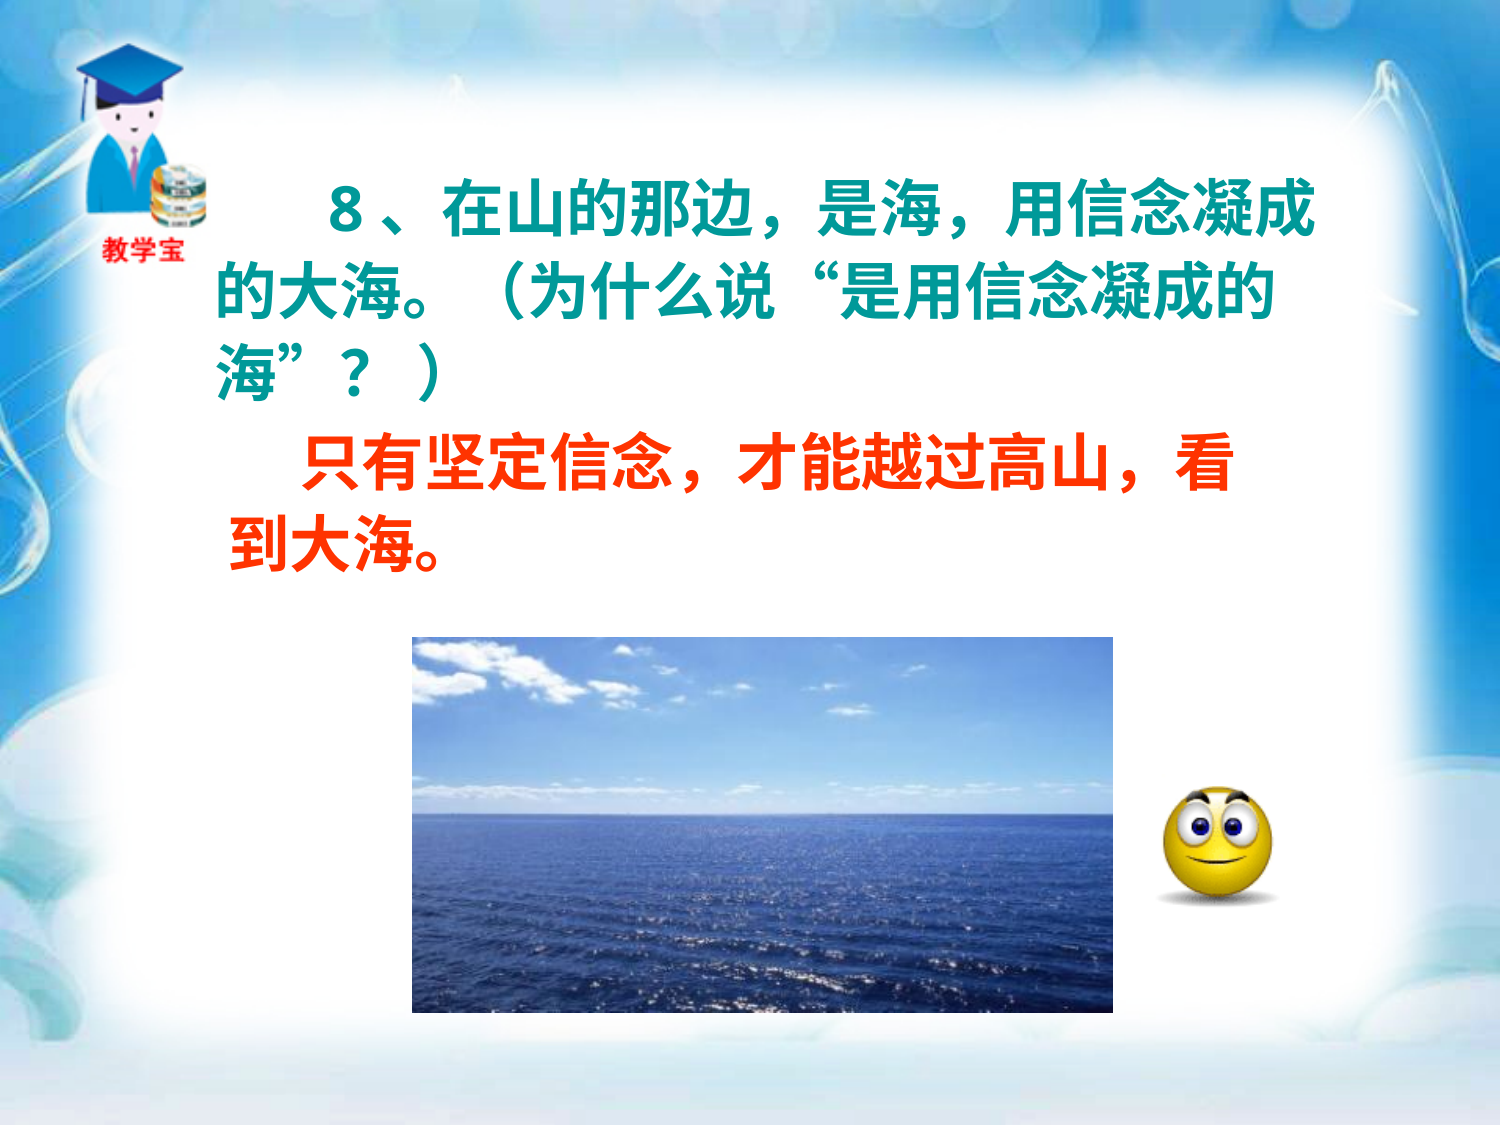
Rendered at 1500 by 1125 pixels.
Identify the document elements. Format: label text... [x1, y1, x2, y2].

picture [0, 0, 1500, 1125]
text_box 8、在山的那边，是海，用信念凝成的大海。（为什么说“是用信念凝成的海”？ ） [200, 154, 1350, 531]
text_box 只有坚定信念，才能越过高山，看到大海。 [212, 407, 1313, 588]
